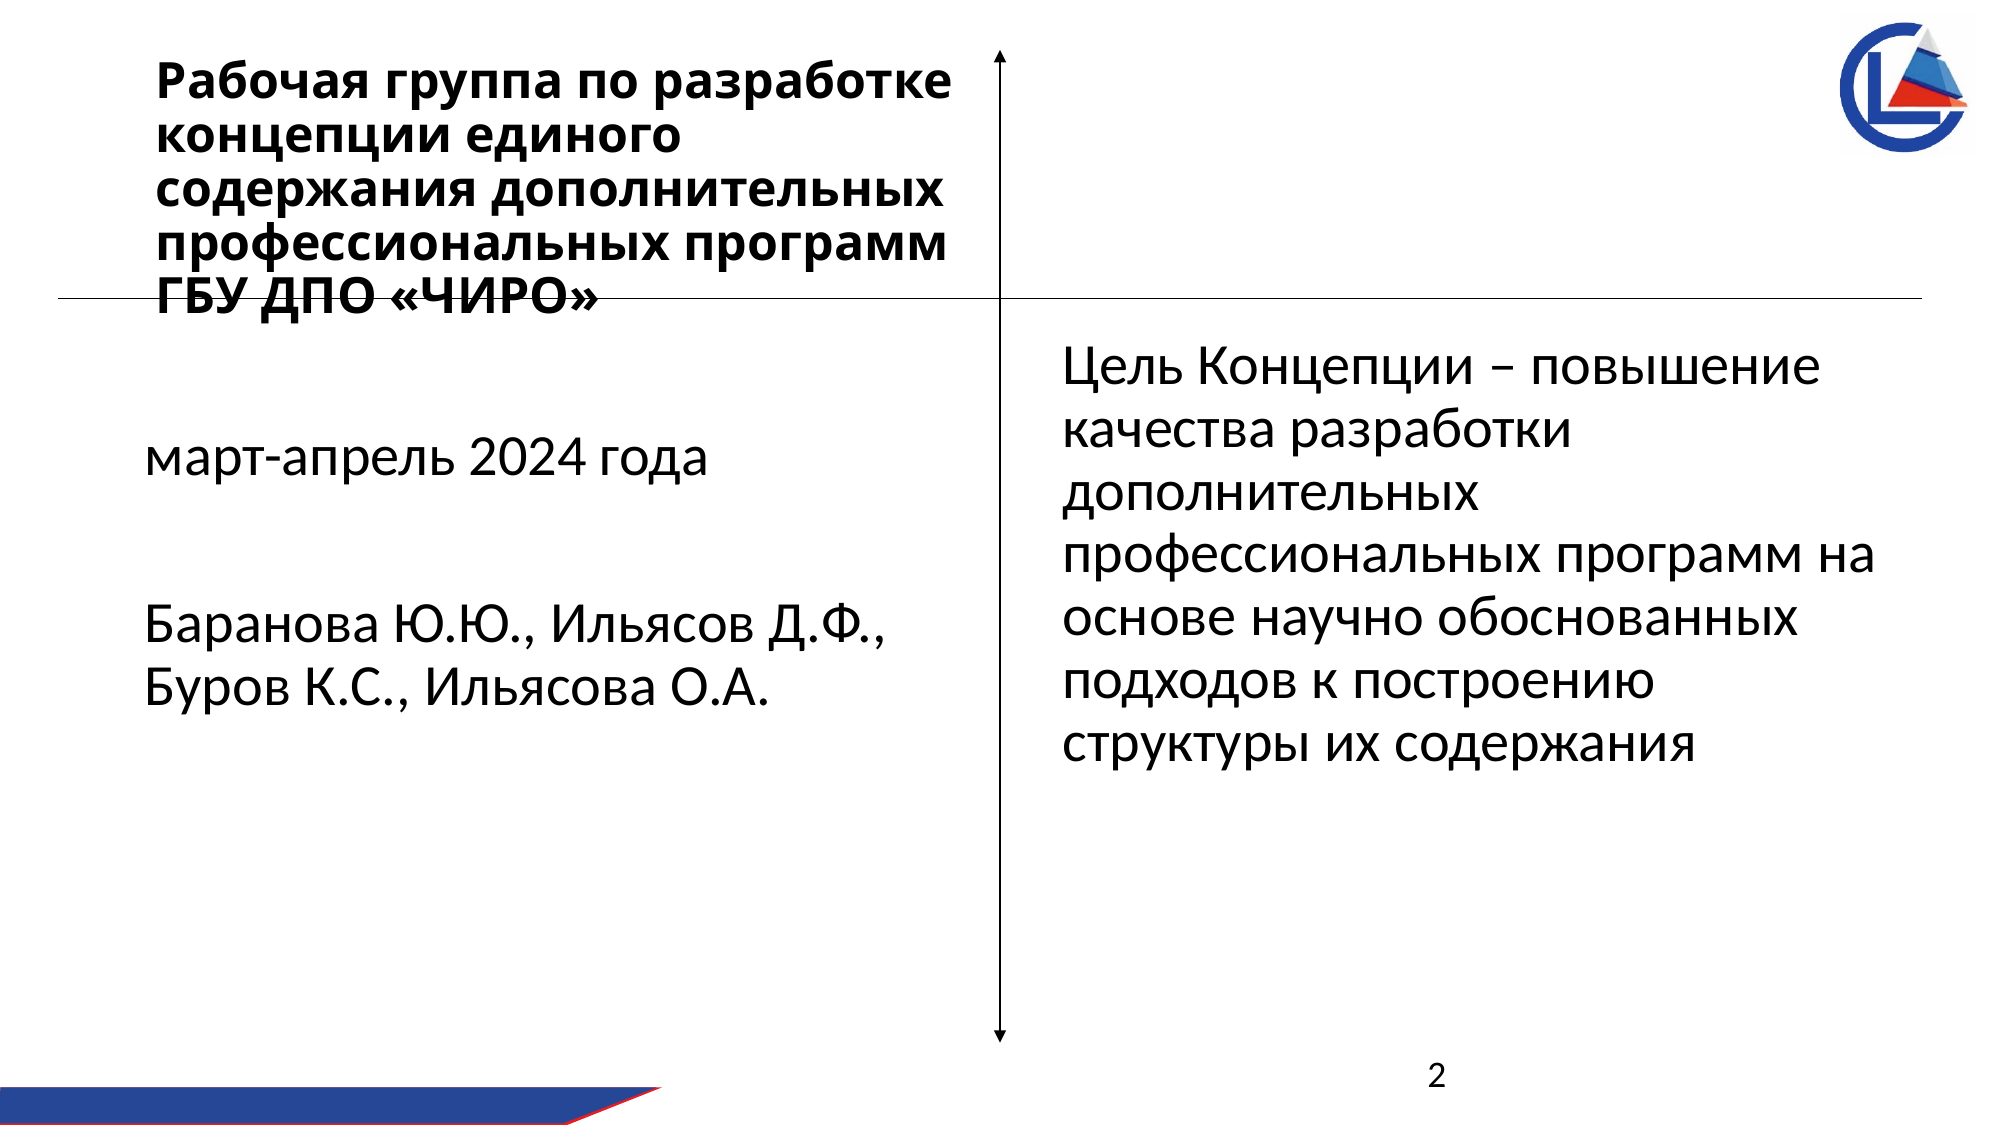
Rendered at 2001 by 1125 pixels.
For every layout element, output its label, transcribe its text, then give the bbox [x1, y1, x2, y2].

slide_number 2 [1412, 1061, 1863, 1103]
picture [1839, 14, 1976, 157]
text_box Цель Концепции – повышение качества разработки дополнительных профессиональных программ на основе научно обоснованных подходов к построению структуры их содержания [1047, 326, 1908, 1061]
text_box март-апрель 2024 года Баранова Ю.Ю., Ильясов Д.Ф., Буров К.С., Ильясова О.А. [129, 326, 990, 1061]
text_box Рабочая группа по разработке концепции единого содержания дополнительных профессиональных программ ГБУ ДПО «ЧИРО» [140, 81, 990, 298]
